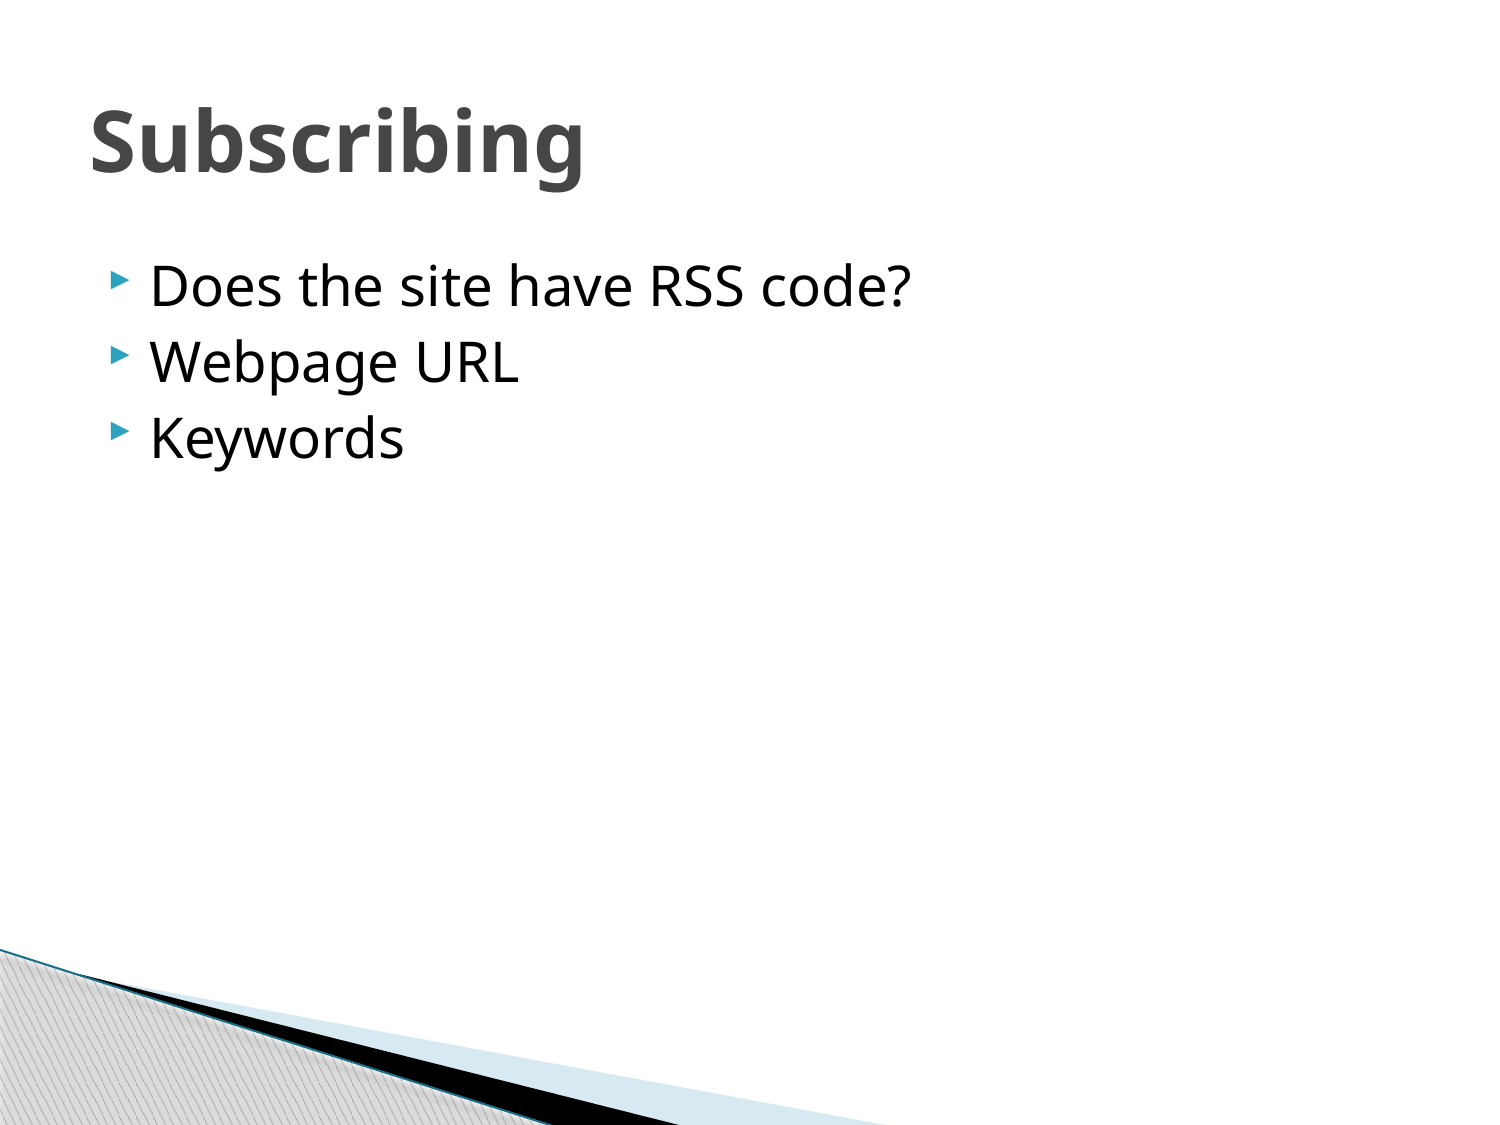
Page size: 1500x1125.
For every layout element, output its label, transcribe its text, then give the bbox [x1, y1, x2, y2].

list Does the site have RSS code? Webpage URL Keywords [75, 243, 1425, 986]
title Subscribing [75, 45, 1425, 233]
